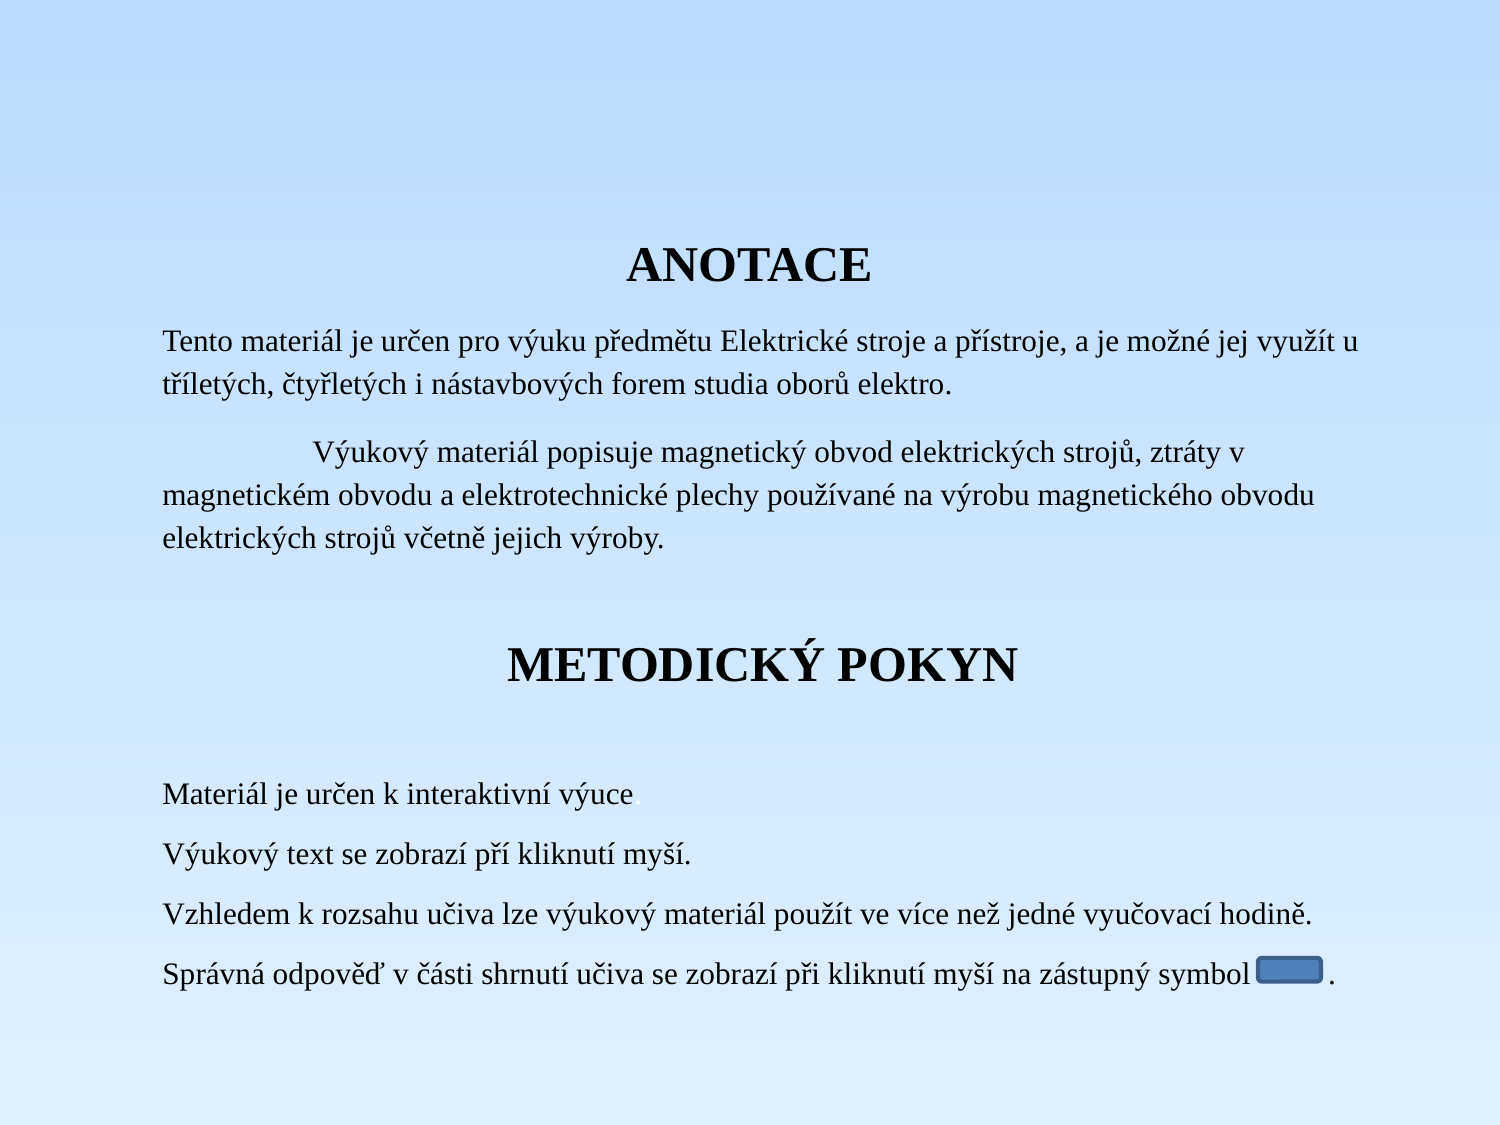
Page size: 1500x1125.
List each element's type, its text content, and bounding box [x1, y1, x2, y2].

text_box [1255, 955, 1324, 984]
text_box ANOTACE [224, 218, 1275, 299]
text_box Tento materiál je určen pro výuku předmětu Elektrické stroje a přístroje, a je možné jej využít u tříletých, čtyřletých i nástavbových forem studia oborů elektro. Výukový materiál popisuje magnetický obvod elektrických strojů, ztráty v magnetickém obvodu a elektrotechnické plechy používané na výrobu magnetického obvodu elektrických strojů včetně jejich výroby. [147, 307, 1379, 563]
text_box METODICKÝ POKYN Materiál je určen k interaktivní výuce. Výukový text se zobrazí pří kliknutí myší. Vzhledem k rozsahu učiva lze výukový materiál použít ve více než jedné vyučovací hodině. Správná odpověď v části shrnutí učiva se zobrazí při kliknutí myší na zástupný symbol . [147, 617, 1379, 999]
